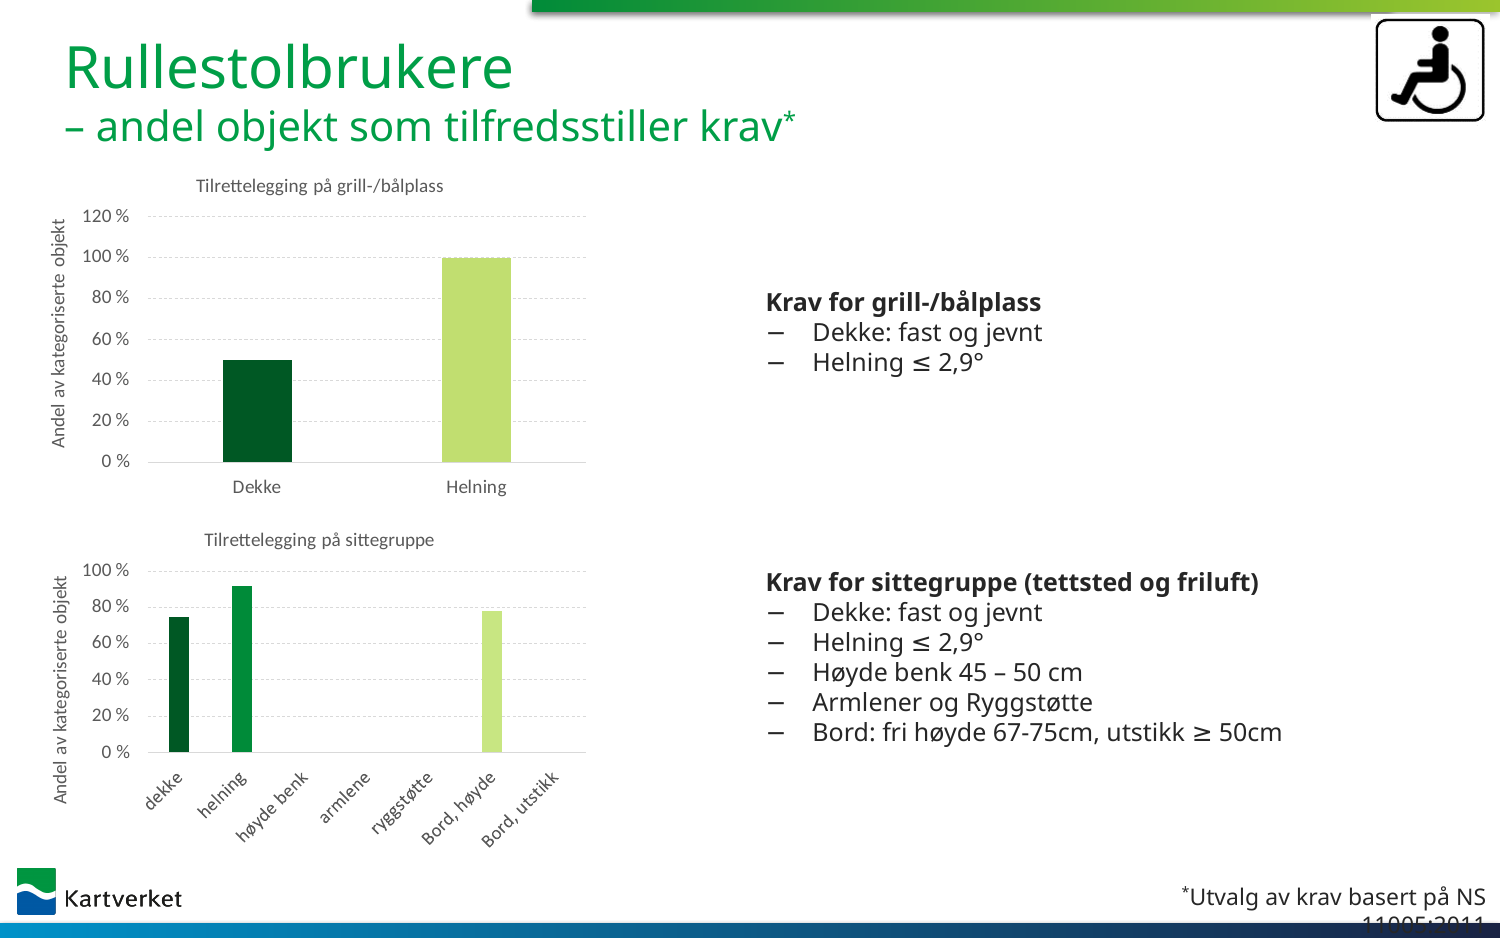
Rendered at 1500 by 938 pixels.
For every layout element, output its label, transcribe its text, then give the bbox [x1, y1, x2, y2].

text_box *Utvalg av krav basert på NS 11005:2011 [1068, 873, 1500, 938]
picture [41, 166, 597, 505]
picture [41, 520, 597, 859]
picture [1371, 13, 1491, 127]
text_box Krav for grill-/bålplass Dekke: fast og jevnt Helning ≤ 2,9° [750, 279, 1452, 384]
text_box Krav for sittegruppe (tettsted og friluft) Dekke: fast og jevnt Helning ≤ 2,9° Høyde benk 45 – 50 cm Armlener og Ryggstøtte Bord: fri høyde 67-75cm, utstikk ≥ 50cm [750, 559, 1500, 754]
text_box Rullestolbrukere – andel objekt som tilfredsstiller krav* [49, 14, 1431, 158]
